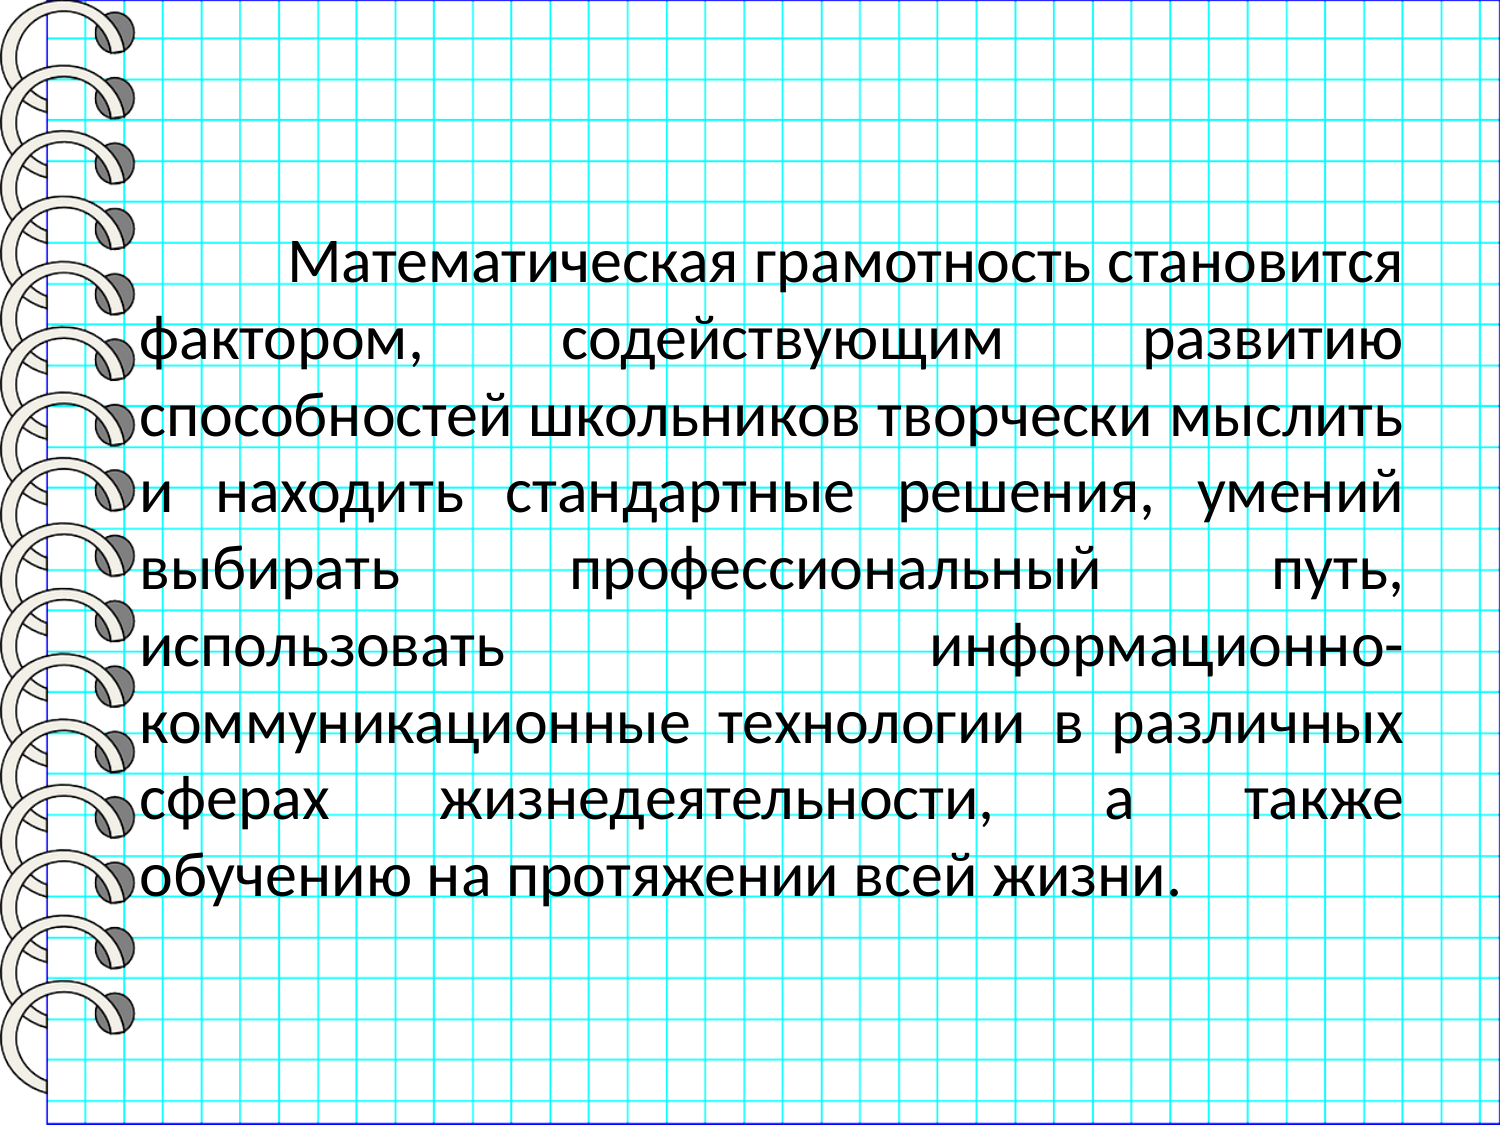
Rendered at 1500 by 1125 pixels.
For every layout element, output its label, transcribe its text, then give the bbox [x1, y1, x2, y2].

list Математическая грамотность становится фактором, содействующим развитию способностей школьников творчески мыслить и находить стандартные решения, умений выбирать профессиональный путь, использовать информационно-коммуникационные технологии в различных сферах жизнедеятельности, а также обучению на протяжении всей жизни. [70, 210, 1421, 954]
picture [0, 0, 1500, 1125]
